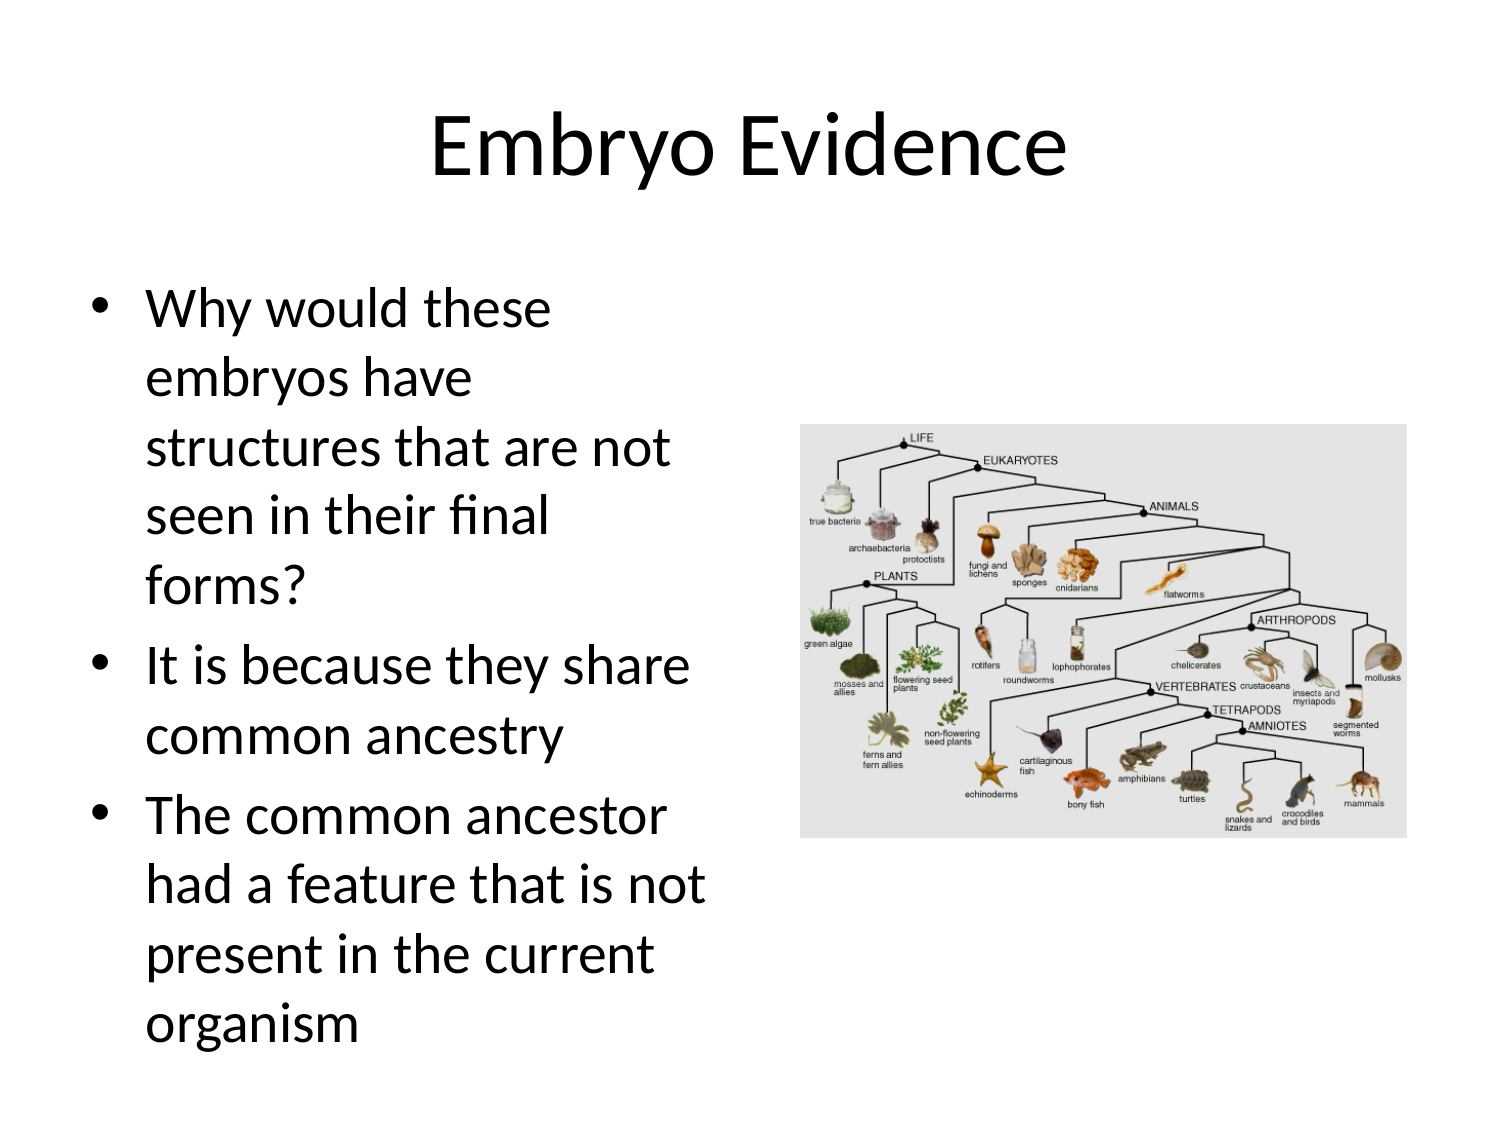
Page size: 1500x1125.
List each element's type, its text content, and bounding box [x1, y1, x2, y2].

list Why would these embryos have structures that are not seen in their final forms? It is because they share common ancestry The common ancestor had a feature that is not present in the current organism [75, 262, 738, 1063]
title Embryo Evidence [75, 45, 1425, 233]
picture [799, 424, 1408, 838]
